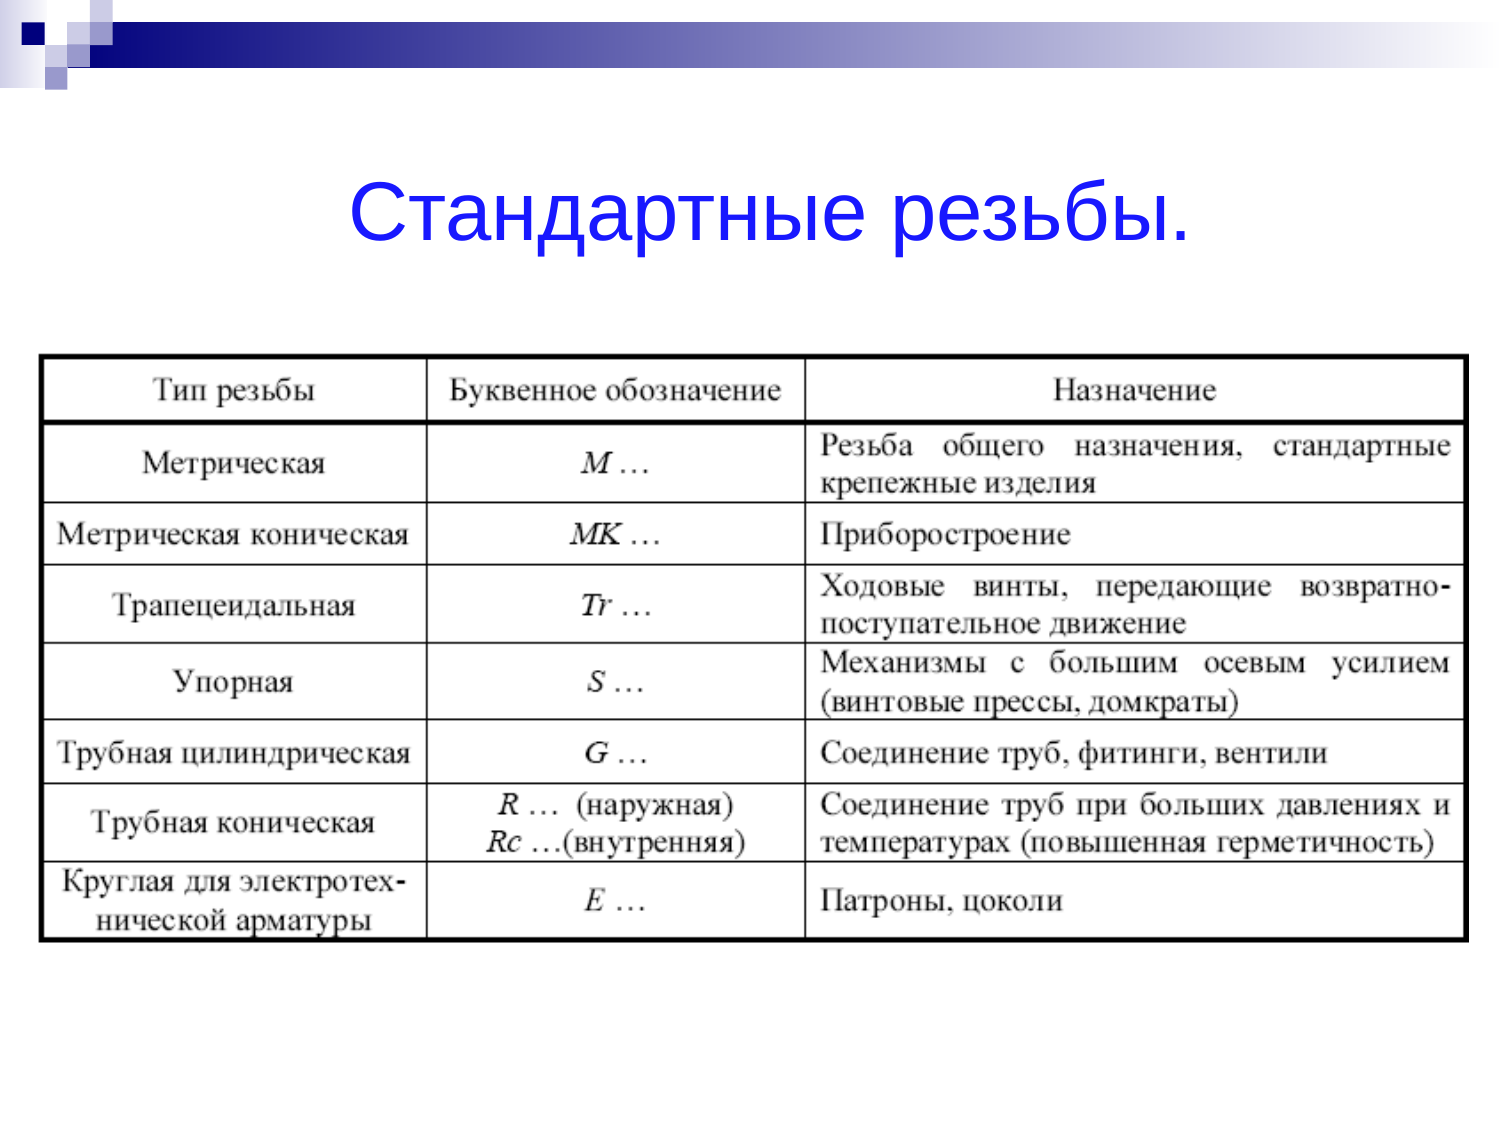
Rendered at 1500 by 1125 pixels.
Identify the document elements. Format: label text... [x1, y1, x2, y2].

text_box [0, 0, 1500, 75]
text_box Стандартные резьбы. [333, 149, 1209, 265]
picture [32, 349, 1470, 950]
